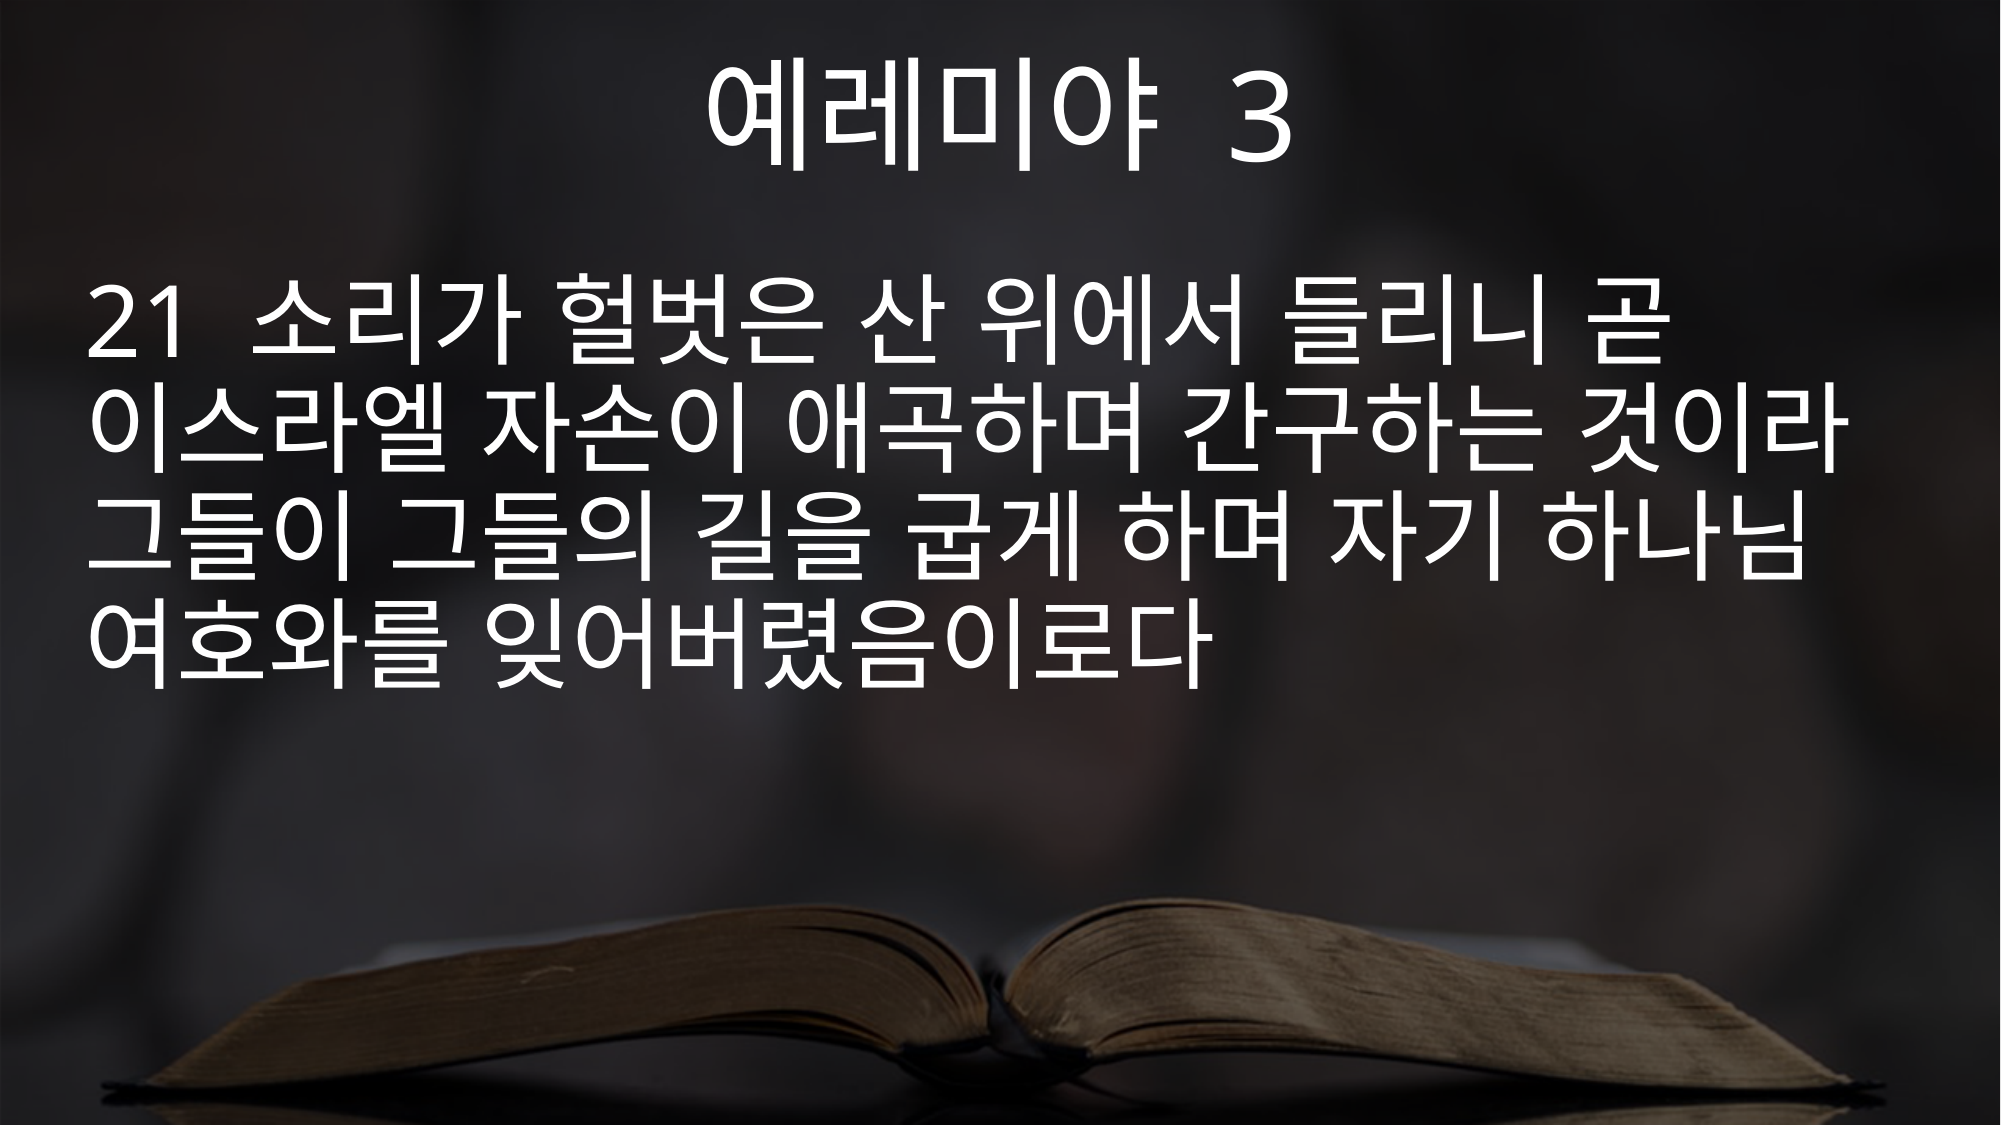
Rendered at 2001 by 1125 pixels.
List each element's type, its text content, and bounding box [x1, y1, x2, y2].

list 21 소리가 헐벗은 산 위에서 들리니 곧 이스라엘 자손이 애곡하며 간구하는 것이라 그들이 그들의 길을 굽게 하며 자기 하나님 여호와를 잊어버렸음이로다 [69, 263, 1953, 423]
footer 예레미야 3 [0, 32, 2000, 192]
picture [0, 0, 2001, 1125]
